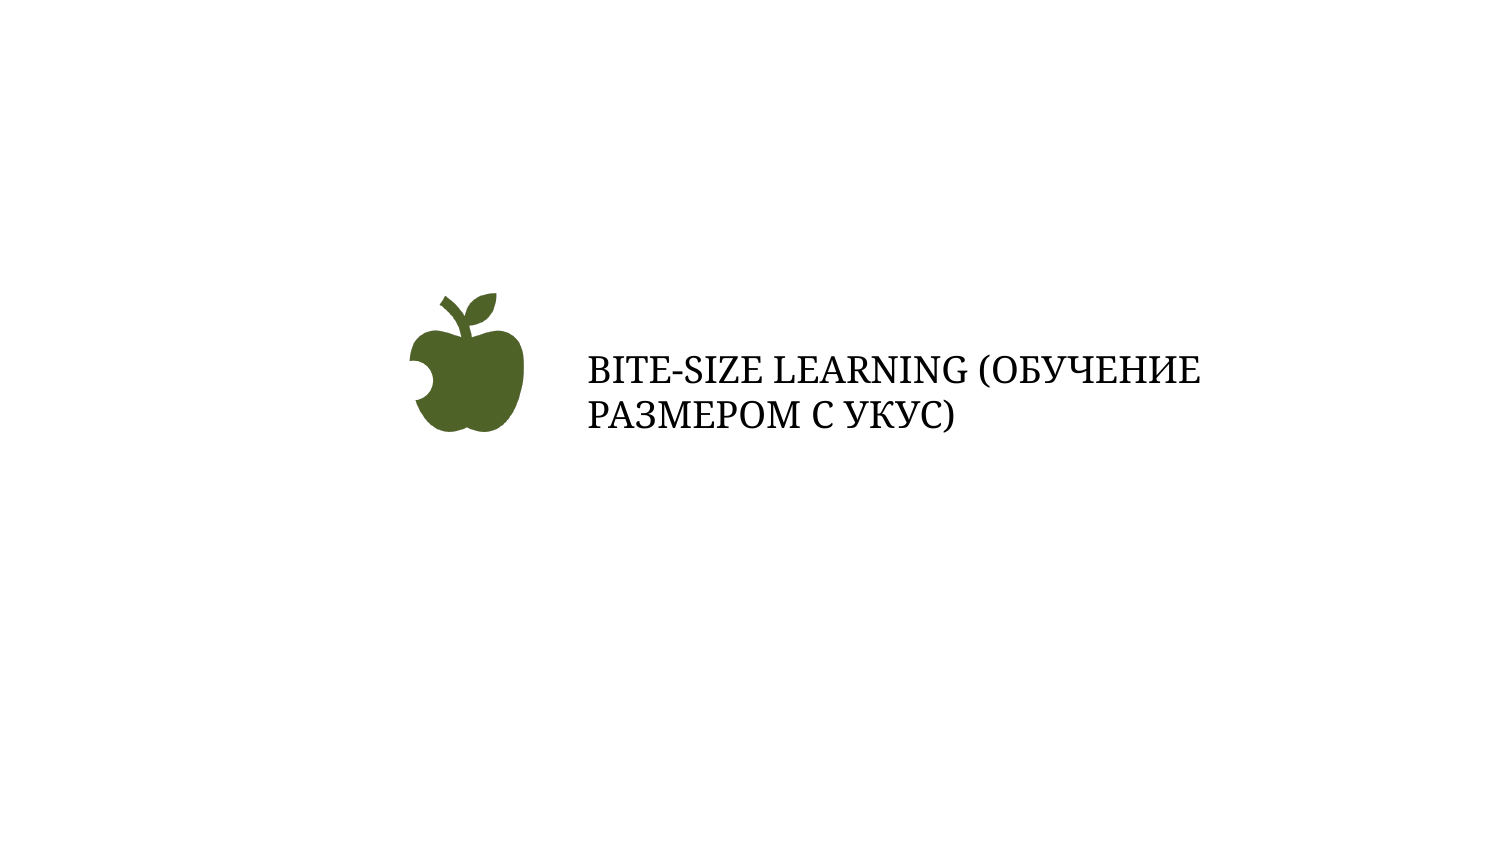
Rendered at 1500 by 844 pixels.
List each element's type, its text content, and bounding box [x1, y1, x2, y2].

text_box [383, 279, 550, 446]
text_box BITE-SIZE LEARNING (ОБУЧЕНИЕ РАЗМЕРОМ С УКУС) [572, 339, 1365, 444]
